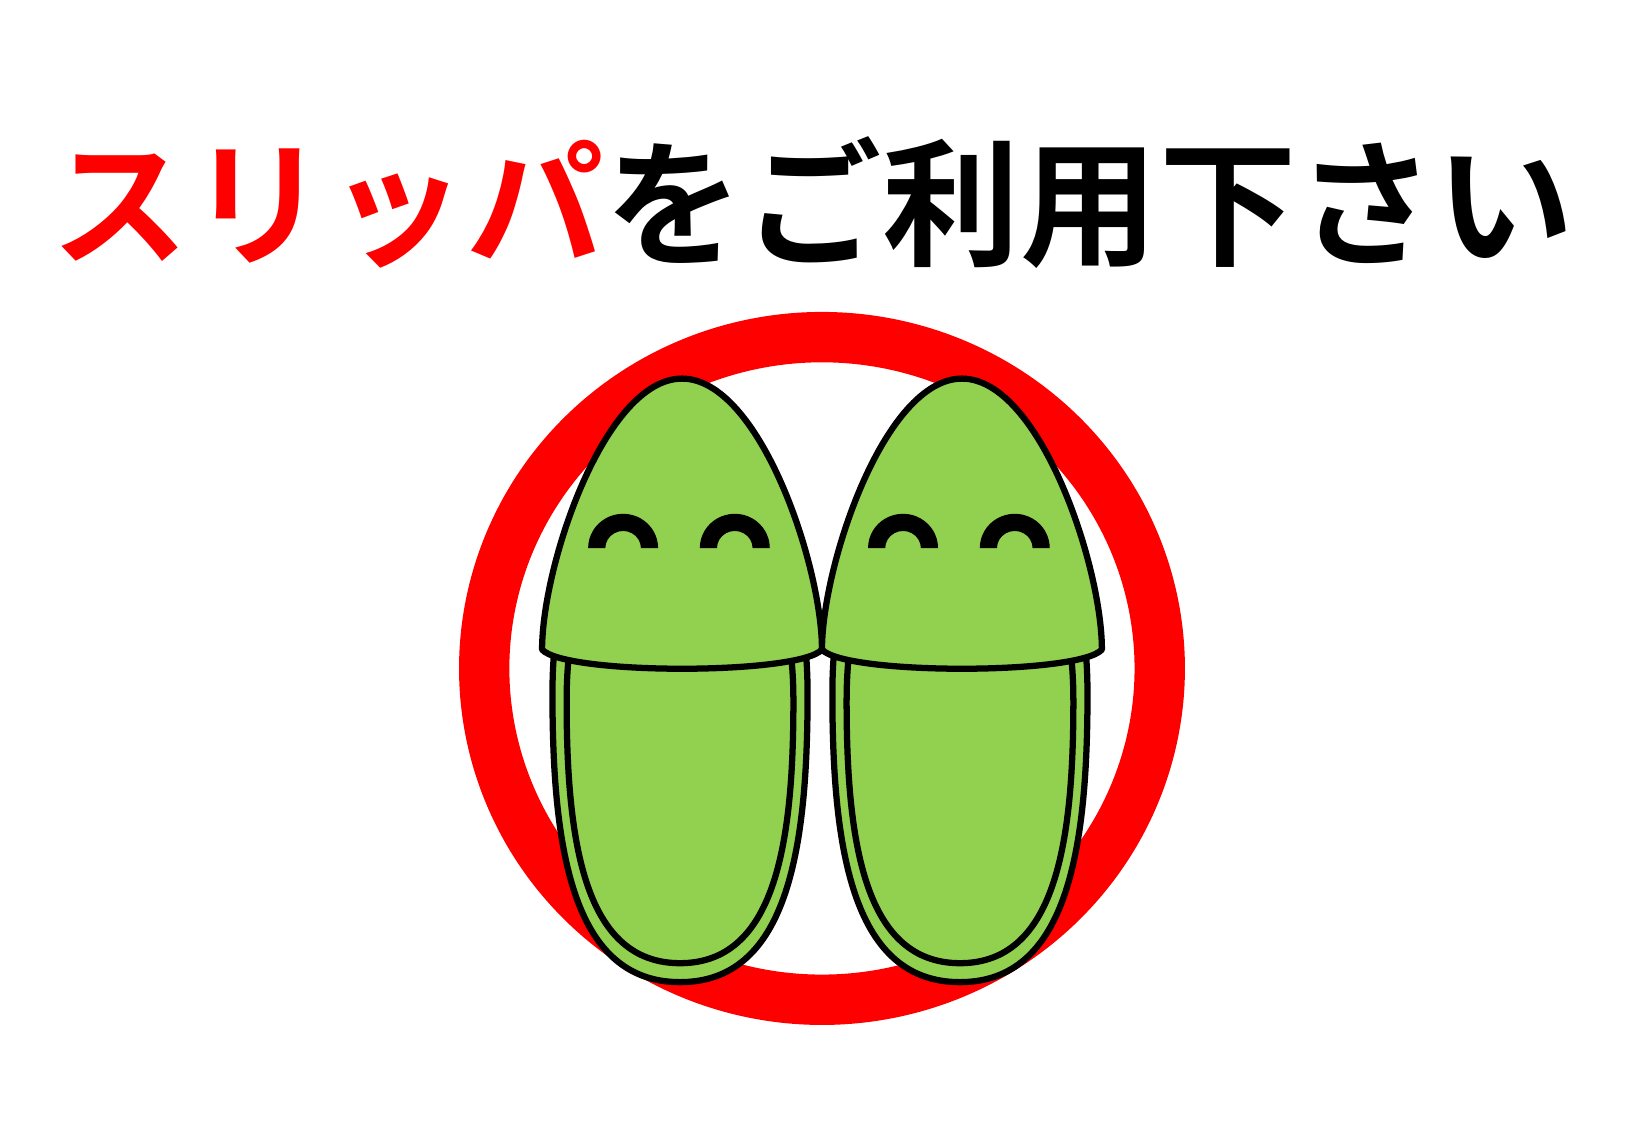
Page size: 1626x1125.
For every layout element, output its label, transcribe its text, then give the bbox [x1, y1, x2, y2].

text_box スリッパをご利用下さい [0, 110, 1625, 291]
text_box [458, 311, 1186, 1026]
